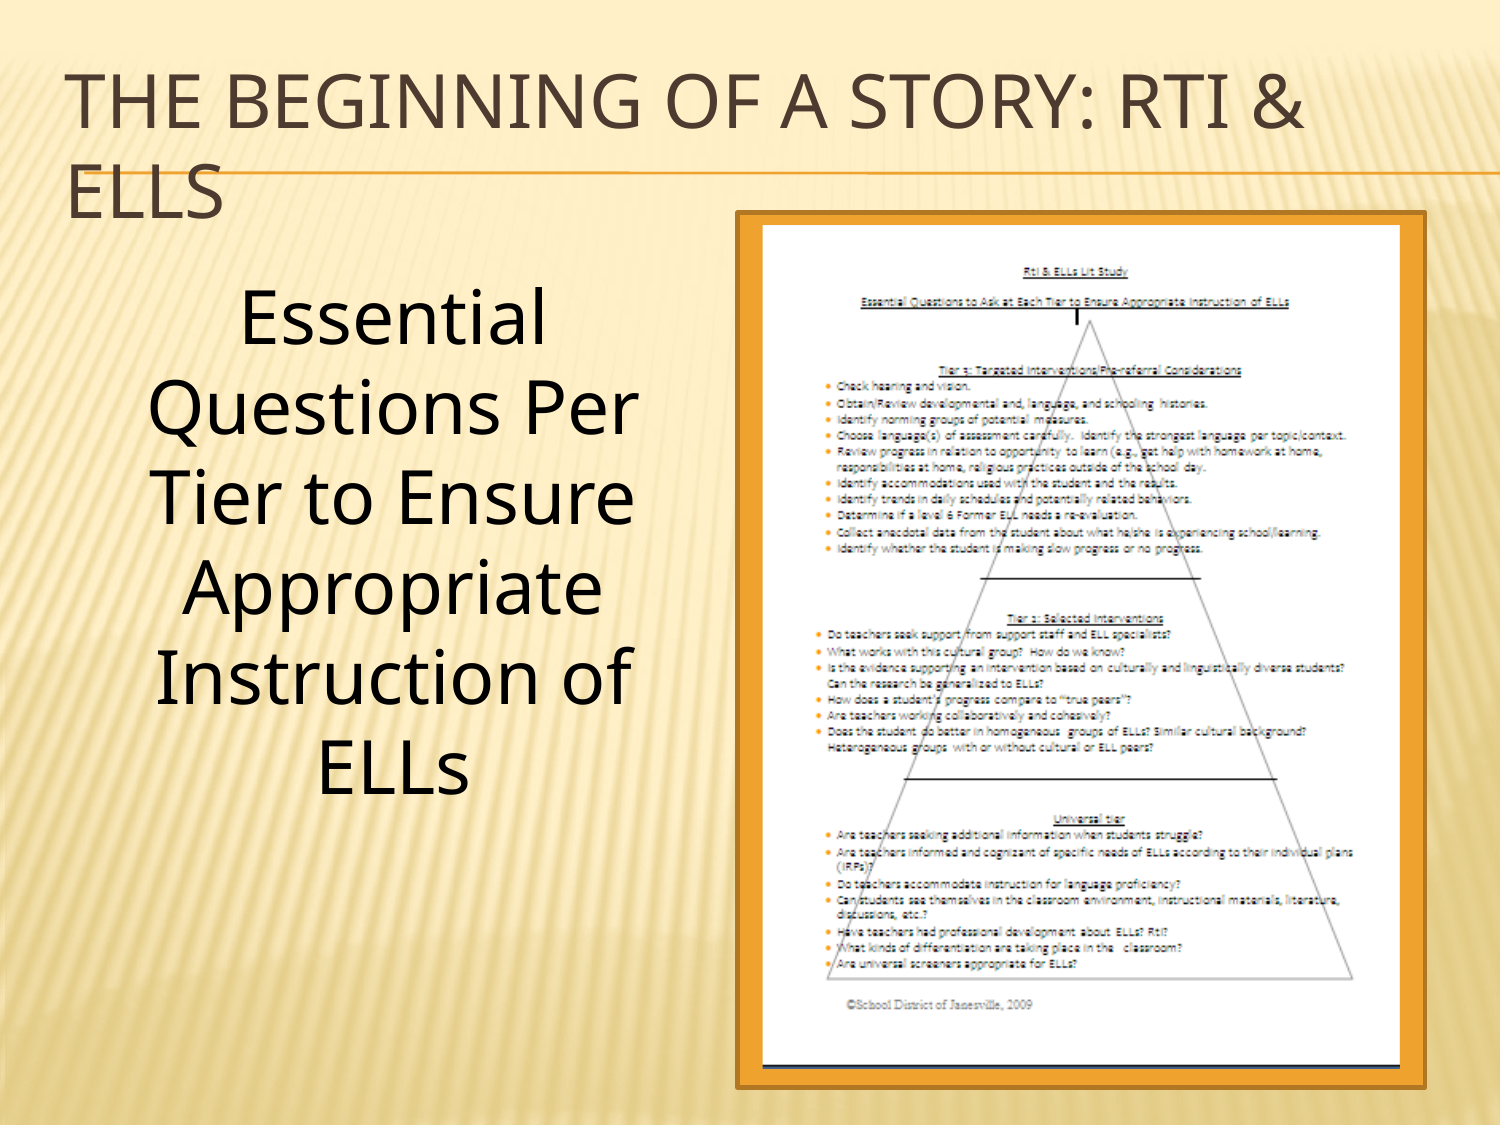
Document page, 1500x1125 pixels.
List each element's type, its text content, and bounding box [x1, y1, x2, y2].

text_box Essential Questions Per Tier to Ensure Appropriate Instruction of ELLs [99, 262, 688, 818]
text_box [735, 210, 1427, 1090]
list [762, 224, 1401, 1069]
title The beginning of a story: rti & ells [50, 75, 1475, 213]
